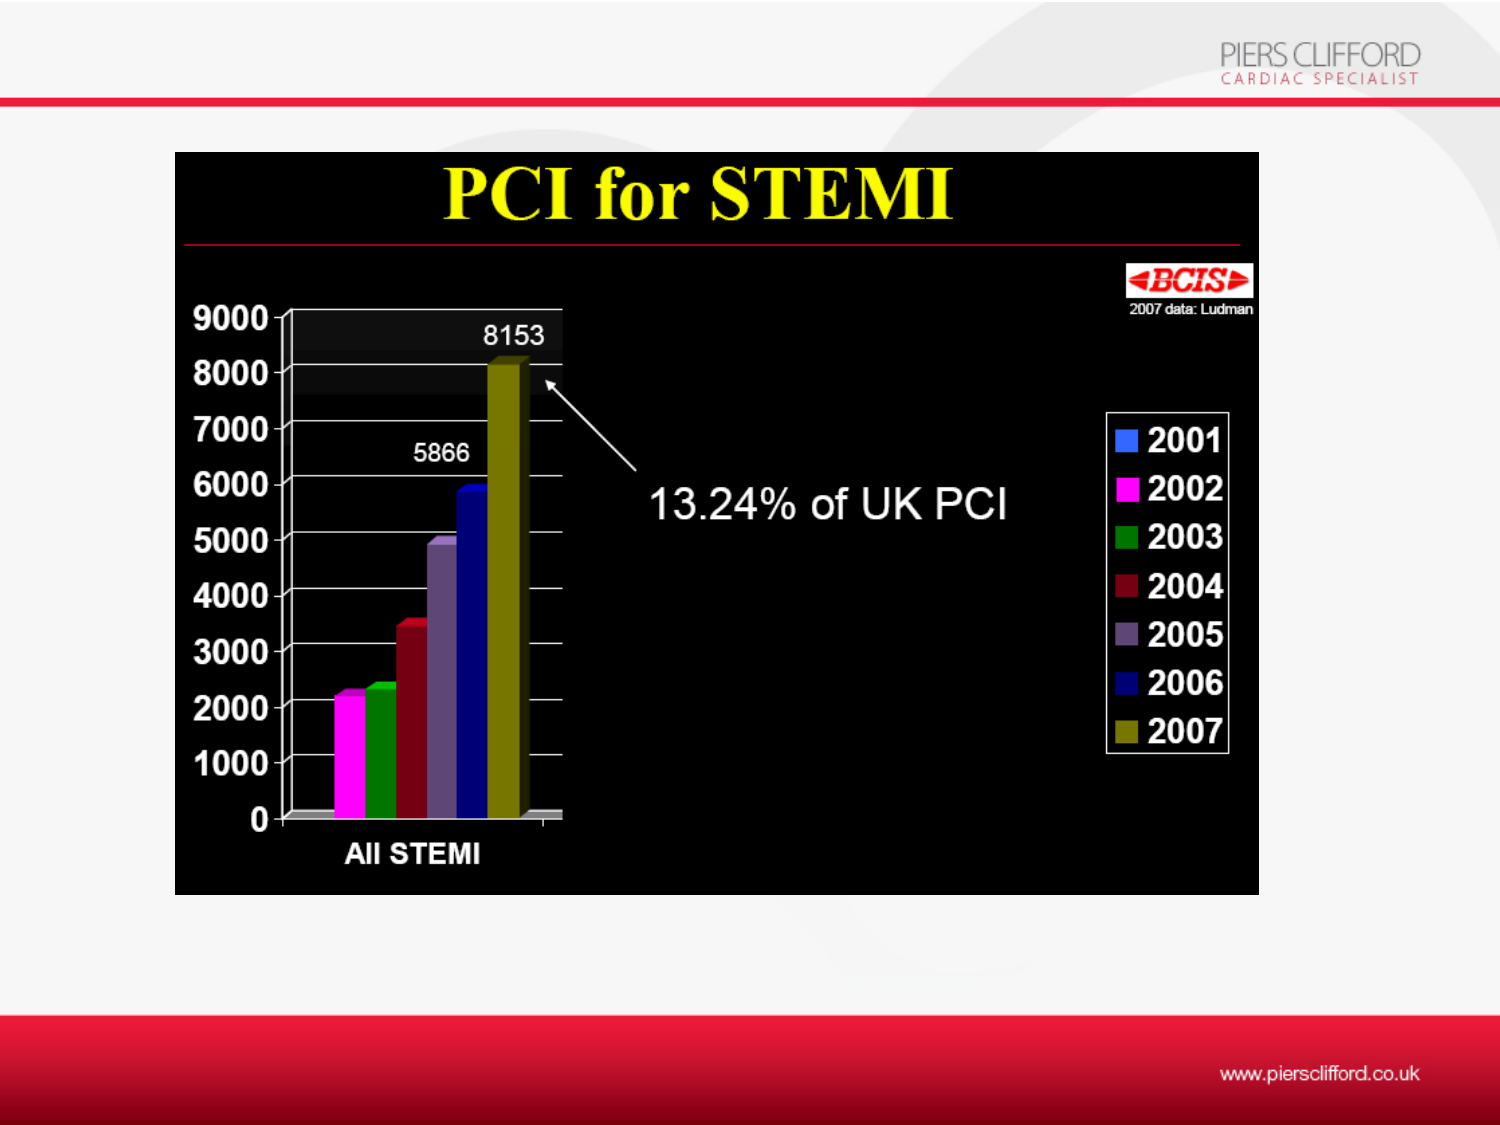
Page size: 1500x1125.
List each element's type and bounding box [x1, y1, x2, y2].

picture [0, 2, 1500, 1125]
list [175, 152, 1259, 895]
